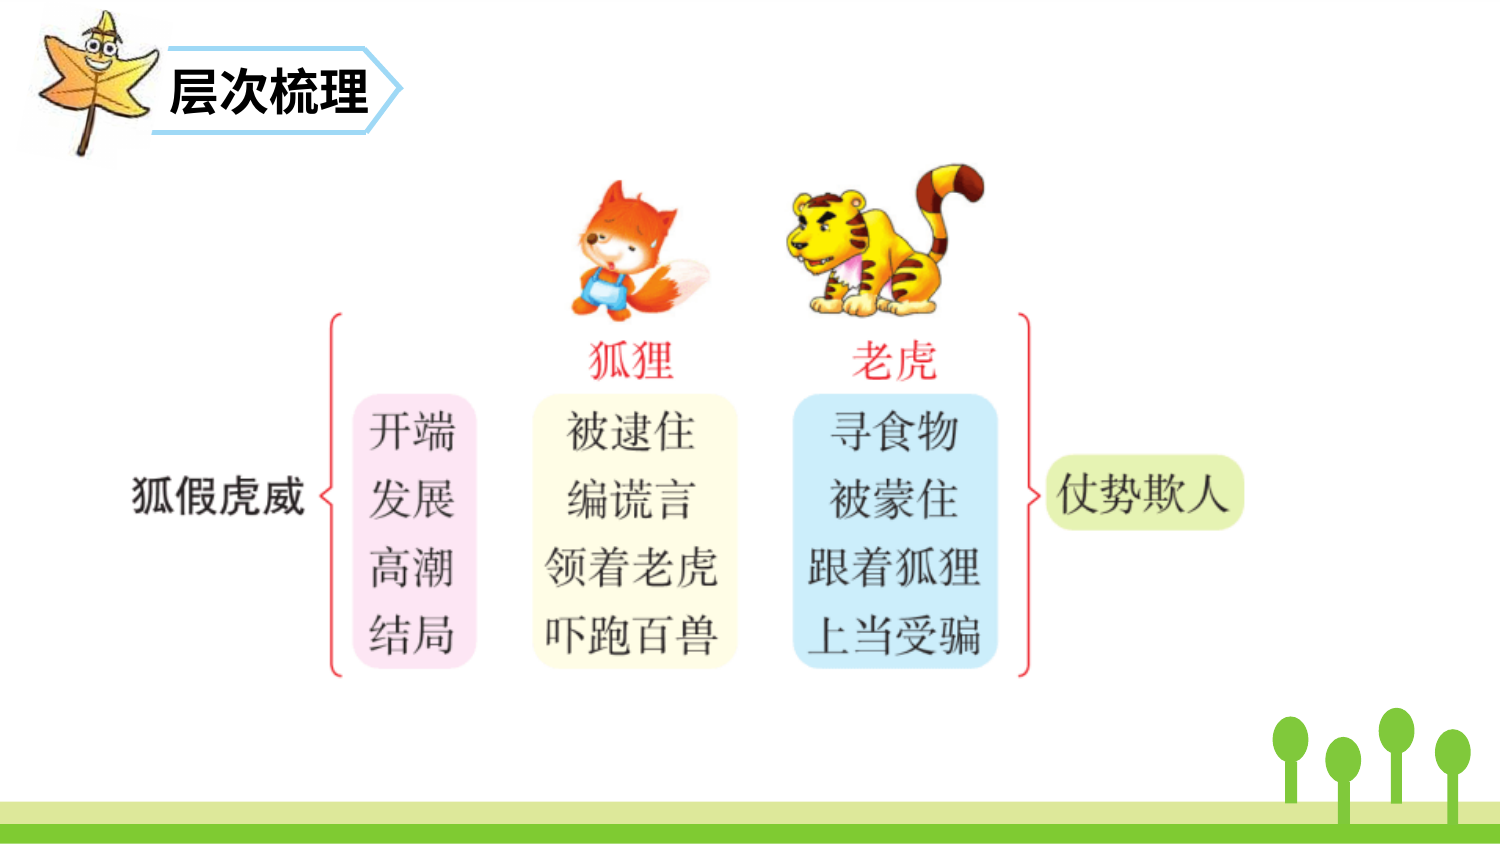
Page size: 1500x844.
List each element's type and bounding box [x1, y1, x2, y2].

text_box [29, 9, 402, 164]
picture [0, 0, 1500, 801]
